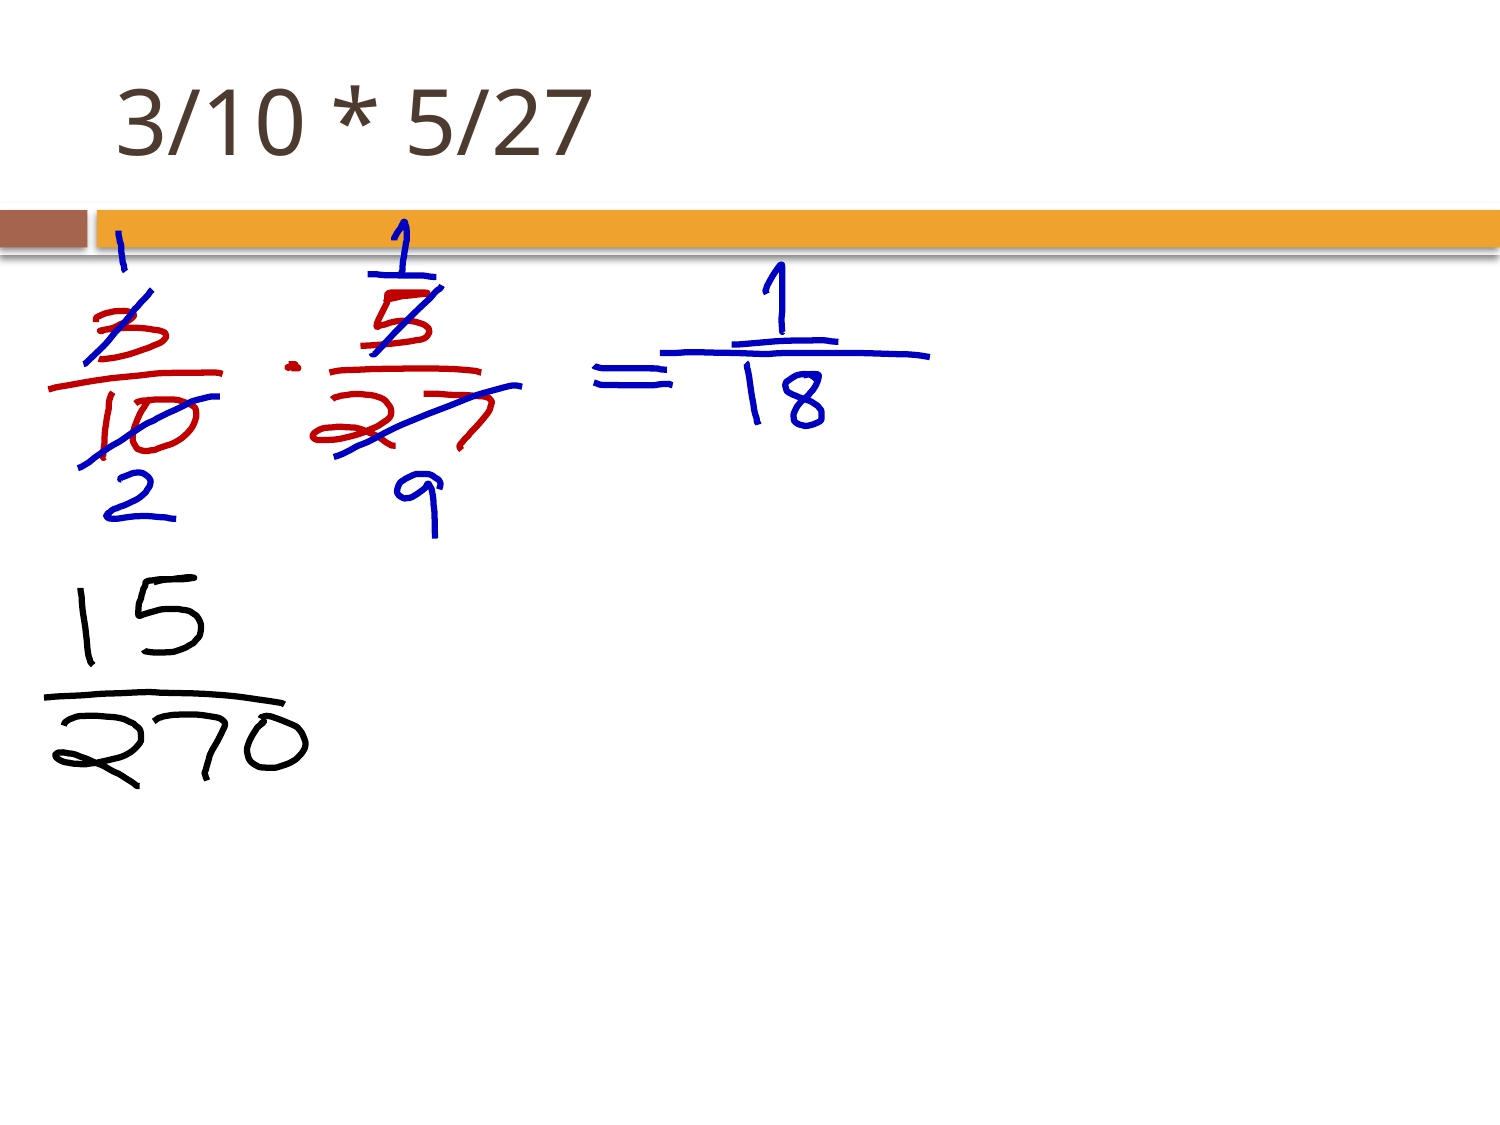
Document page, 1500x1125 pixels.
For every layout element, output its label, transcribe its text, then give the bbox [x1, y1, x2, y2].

text_box [95, 310, 131, 348]
text_box [98, 326, 167, 361]
text_box [396, 473, 442, 539]
text_box [423, 392, 474, 410]
text_box [126, 313, 135, 323]
text_box [83, 289, 153, 365]
text_box [286, 363, 300, 370]
text_box [367, 273, 437, 278]
text_box [593, 365, 667, 371]
text_box [102, 391, 114, 450]
text_box [153, 713, 226, 781]
text_box [329, 367, 482, 374]
text_box [745, 362, 760, 425]
text_box [381, 438, 396, 447]
text_box [48, 371, 223, 391]
text_box [132, 397, 187, 431]
text_box [137, 576, 202, 654]
text_box [311, 393, 393, 441]
text_box [43, 691, 285, 706]
text_box [393, 220, 408, 274]
text_box [246, 715, 307, 769]
text_box [440, 399, 493, 451]
text_box [370, 285, 443, 356]
text_box [79, 587, 94, 666]
text_box [764, 263, 784, 333]
text_box [731, 339, 839, 346]
text_box [593, 381, 673, 387]
text_box [105, 471, 177, 520]
title 3/10 * 5/27 [100, 37, 1438, 200]
text_box [385, 320, 431, 346]
text_box [54, 714, 142, 787]
text_box [333, 384, 523, 458]
text_box [784, 373, 823, 427]
text_box [659, 351, 931, 358]
text_box [117, 230, 127, 272]
text_box [360, 291, 429, 347]
text_box [77, 395, 220, 469]
text_box [132, 409, 198, 452]
